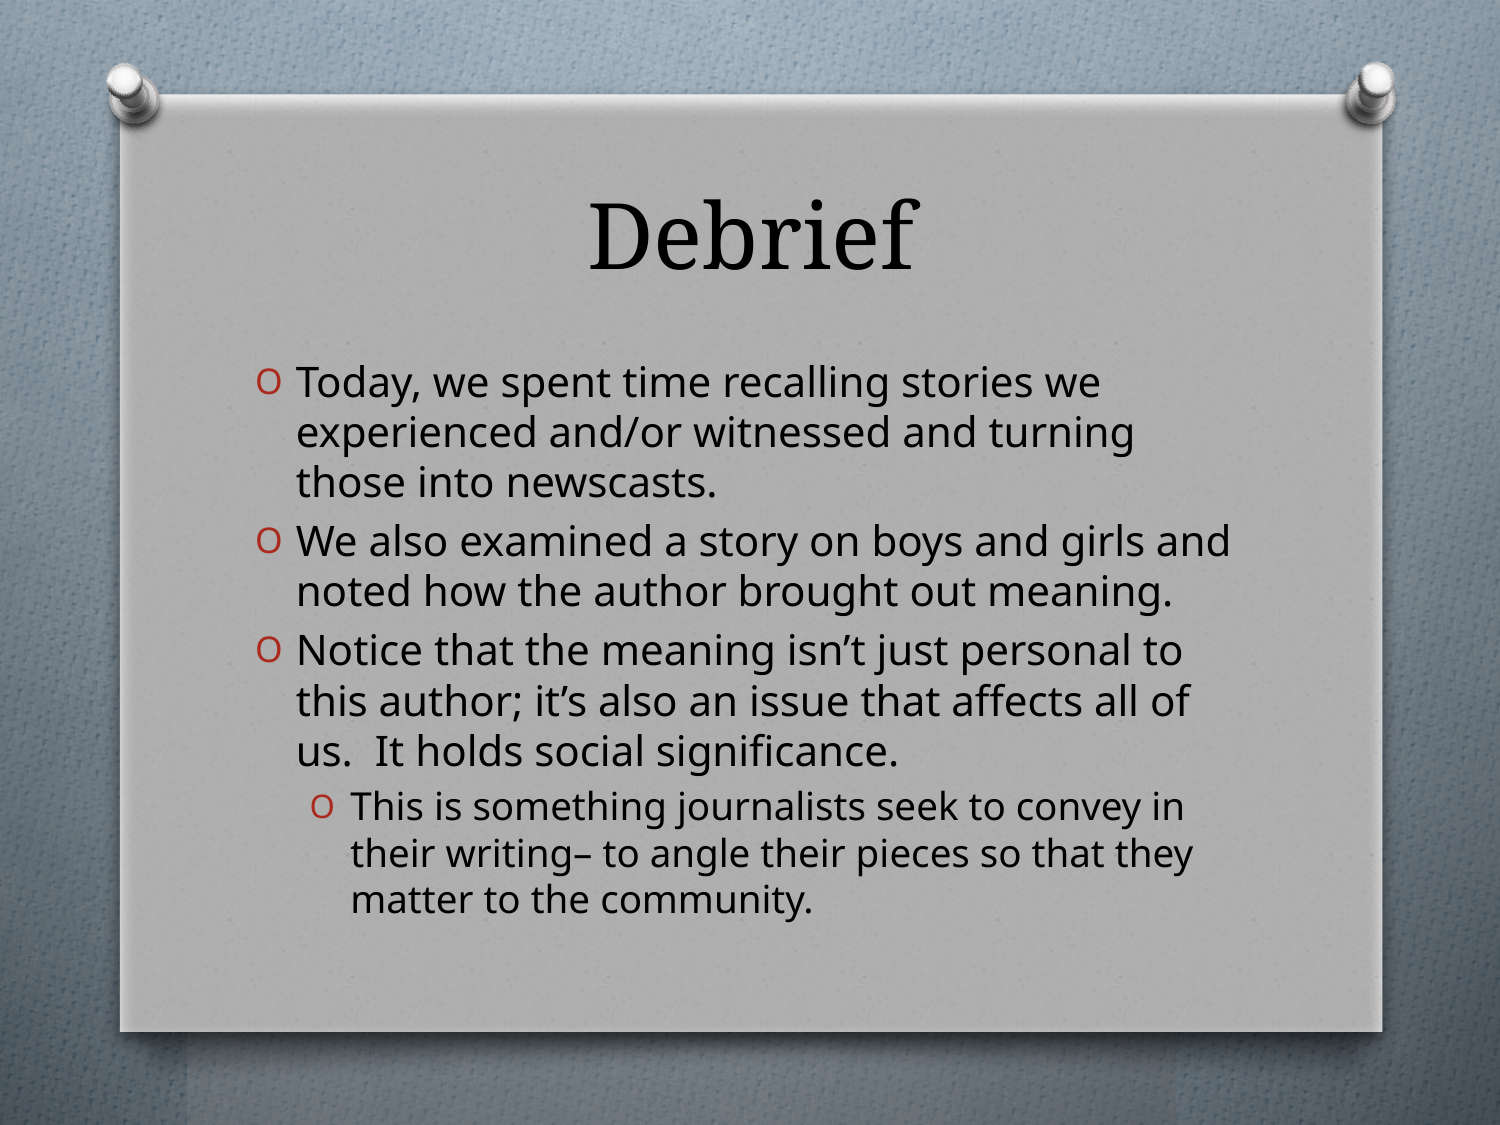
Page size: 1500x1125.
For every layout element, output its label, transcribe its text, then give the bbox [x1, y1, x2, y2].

list Today, we spent time recalling stories we experienced and/or witnessed and turning those into newscasts. We also examined a story on boys and girls and noted how the author brought out meaning. Notice that the meaning isn’t just personal to this author; it’s also an issue that affects all of us. It holds social significance. This is something journalists seek to convey in their writing– to angle their pieces so that they matter to the community. [240, 347, 1257, 939]
title Debrief [179, 134, 1323, 332]
picture [1317, 35, 1439, 156]
picture [75, 29, 198, 153]
